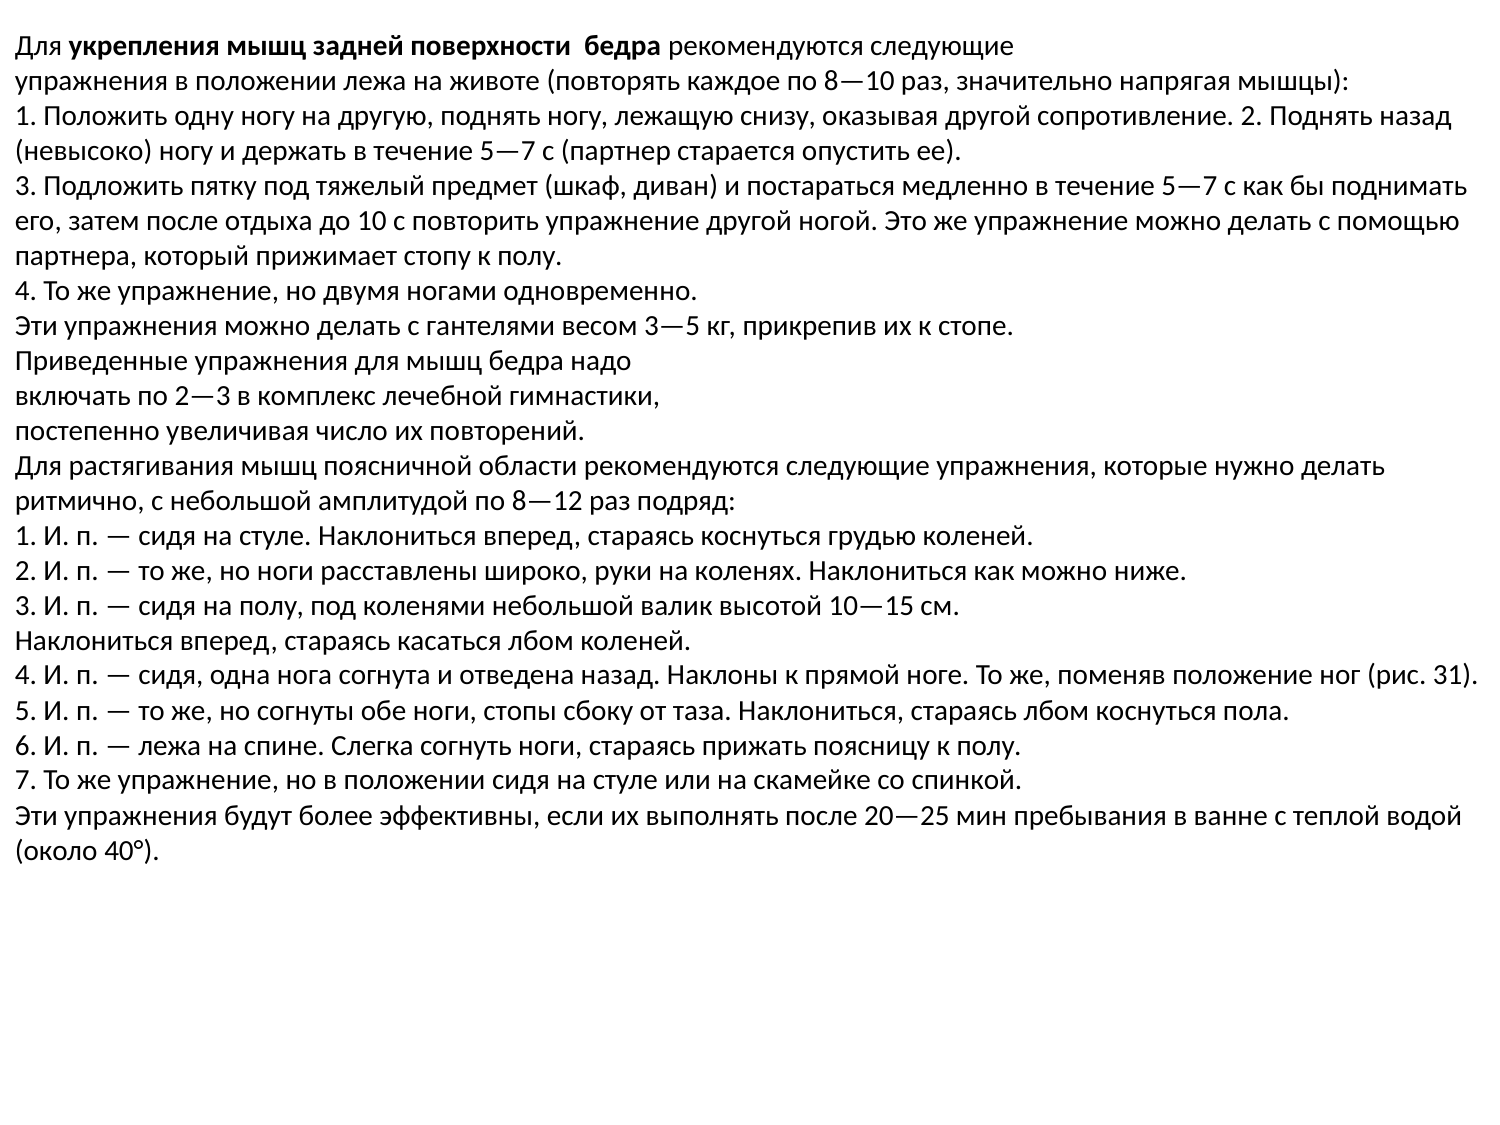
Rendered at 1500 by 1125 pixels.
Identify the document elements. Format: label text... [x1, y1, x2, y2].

text_box Для укрепления мышц задней поверхности бедра рекомендуются следующие упражнения в положении лежа на животе (повторять каждое по 8—10 раз, значительно напрягая мышцы): 1. Положить одну ногу на другую, поднять ногу, лежащую снизу, оказывая другой сопротивление. 2. Поднять назад (невысоко) ногу и держать в течение 5—7 с (партнер старается опустить ее). 3. Подложить пятку под тяжелый предмет (шкаф, диван) и постараться медленно в течение 5—7 с как бы поднимать его, затем после отдыха до 10 с повторить упражнение другой ногой. Это же упражнение можно делать с помощью партнера, который прижимает стопу к полу. 4. То же упражнение, но двумя ногами одновременно. Эти упражнения можно делать с гантелями весом 3—5 кг, прикрепив их к стопе. Приведенные упражнения для мышц бедра надо включать по 2—3 в комплекс лечебной гимнастики, постепенно увеличивая число их повторений. Для растягивания мышц поясничной области рекомендуются следующие упражнения, которые нужно делать ритмично, с небольшой амплитудой по 8—12 раз подряд: 1. И. п. — сидя на стуле. Наклониться вперед, стараясь коснуться грудью коленей. 2. И. п. — то же, но ноги расставлены широко, руки на коленях. Наклониться как можно ниже. 3. И. п. — сидя на полу, под коленями небольшой валик высотой 10—15 см. Наклониться вперед, стараясь касаться лбом коленей. 4. И. п. — сидя, одна нога согнута и отведена назад. Наклоны к прямой ноге. То же, поменяв положение ног (рис. 31). 5. И. п. — то же, но согнуты обе ноги, стопы сбоку от таза. Наклониться, стараясь лбом коснуться пола. 6. И. п. — лежа на спине. Слегка согнуть ноги, стараясь прижать поясницу к полу. 7. То же упражнение, но в положении сидя на стуле или на скамейке со спинкой. Эти упражнения будут более эффективны, если их выполнять после 20—25 мин пребывания в ванне с теплой водой (около 40°). [0, 19, 1500, 1009]
